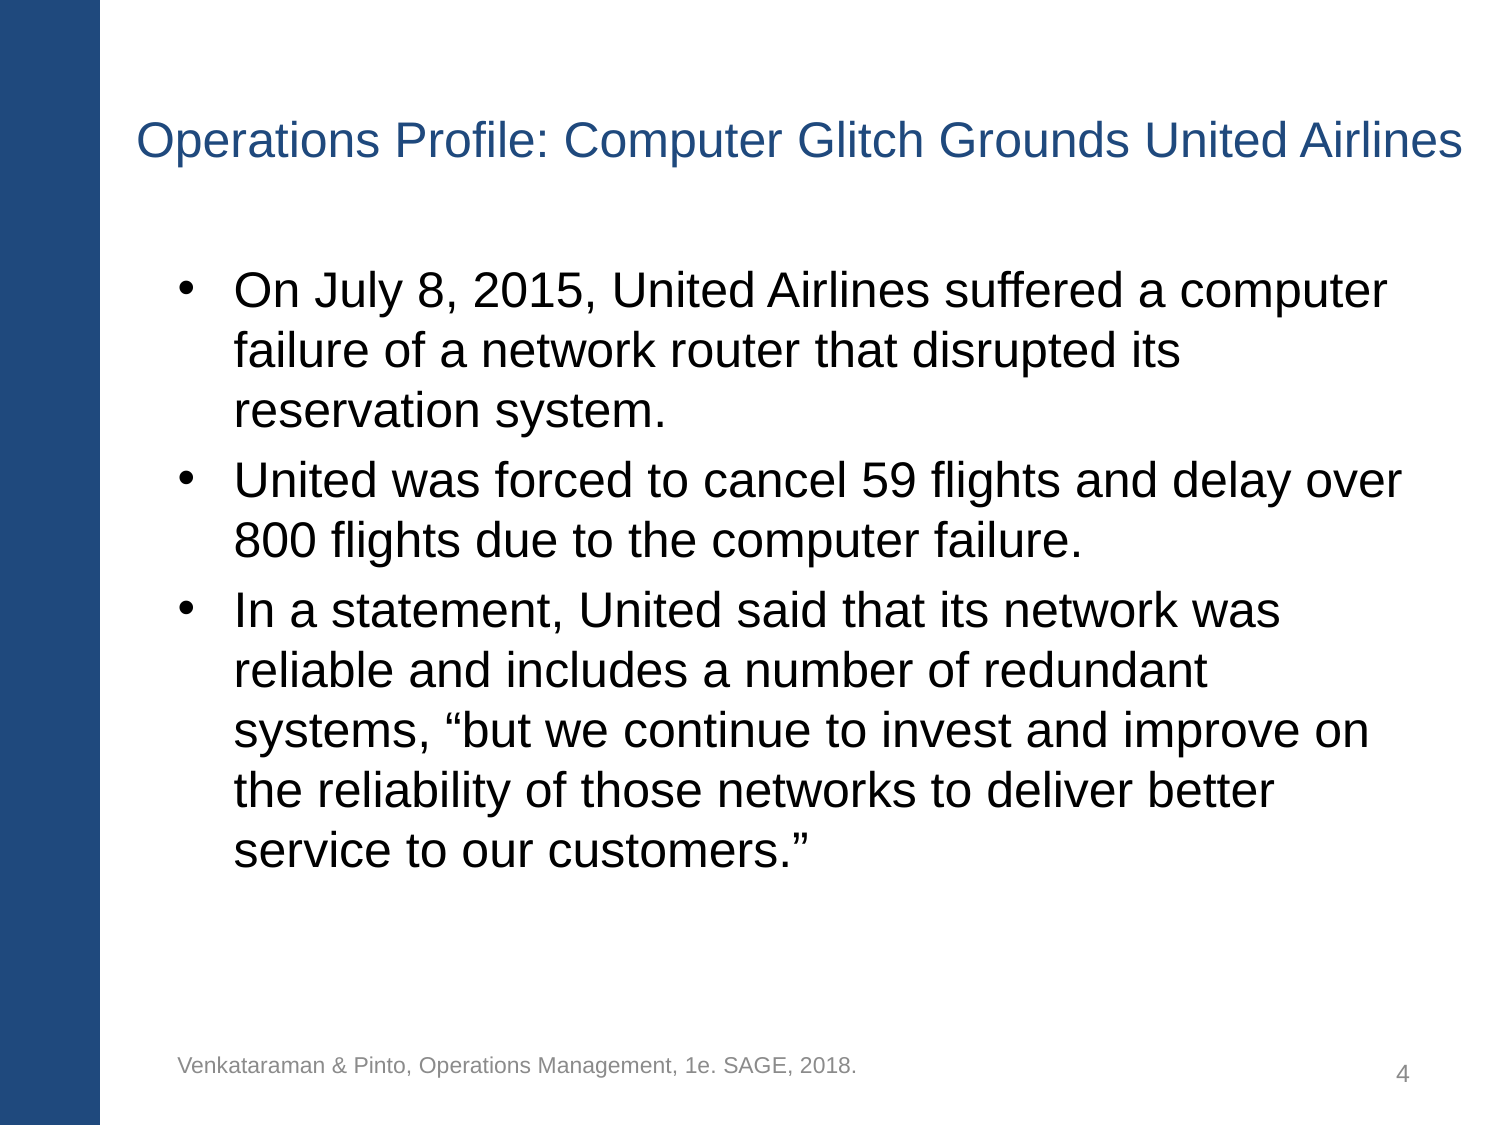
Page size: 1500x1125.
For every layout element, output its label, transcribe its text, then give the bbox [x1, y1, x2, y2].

title Operations Profile: Computer Glitch Grounds United Airlines [99, 24, 1500, 250]
footer Venkataraman & Pinto, Operations Management, 1e. SAGE, 2018. [162, 1042, 1313, 1103]
slide_number 4 [1350, 1042, 1425, 1103]
list On July 8, 2015, United Airlines suffered a computer failure of a network router that disrupted its reservation system. United was forced to cancel 59 flights and delay over 800 flights due to the computer failure. In a statement, United said that its network was reliable and includes a number of redundant systems, “but we continue to invest and improve on the reliability of those networks to deliver better service to our customers.” [162, 249, 1425, 1005]
